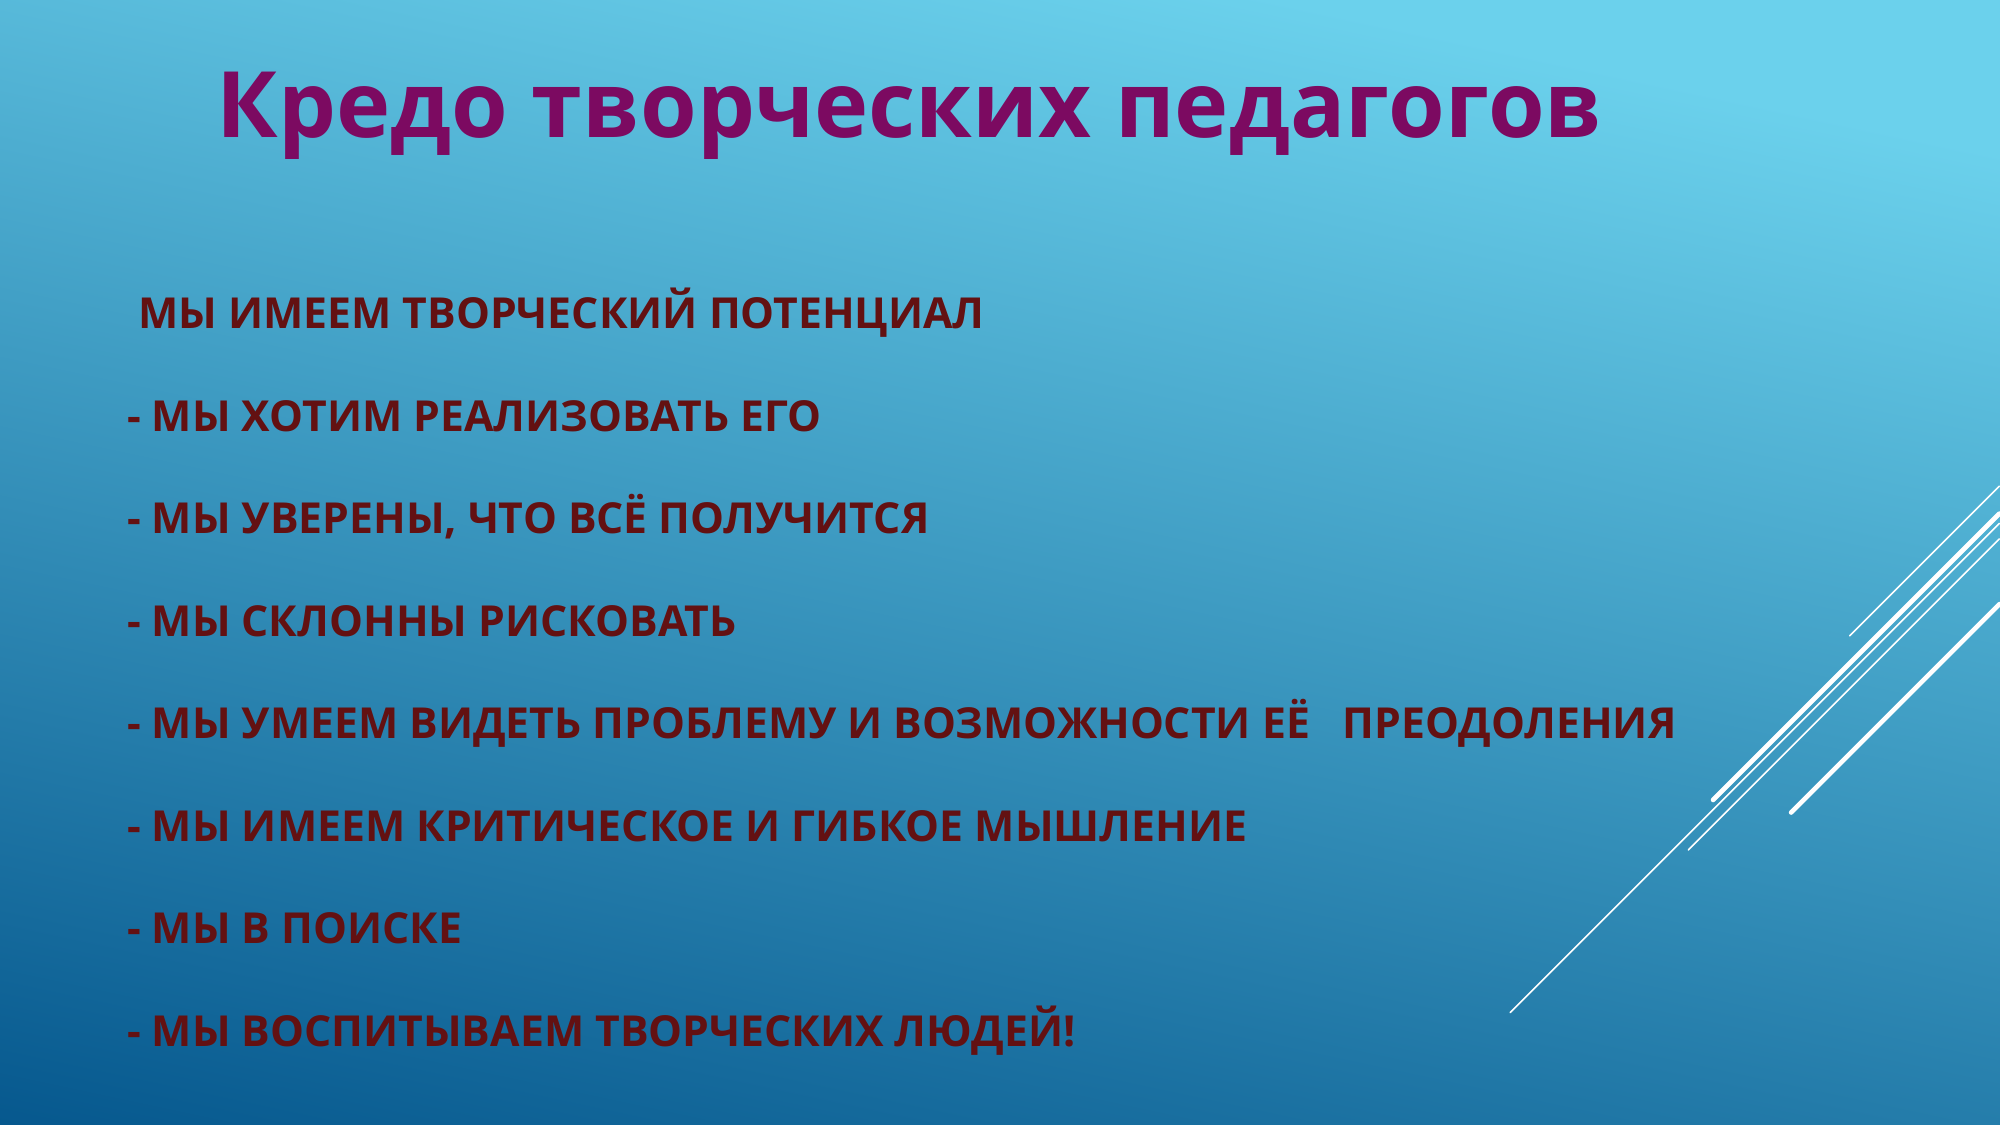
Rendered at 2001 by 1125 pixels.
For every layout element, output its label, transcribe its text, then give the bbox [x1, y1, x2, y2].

list Кредо творческих педагогов [112, 0, 1709, 201]
title Мы имеем творческий потенциал - Мы хотим реализовать его - Мы уверены, что всё получится - Мы склонны рисковать - Мы умеем видеть проблему и возможности её преодоления - Мы имеем критическое и гибкое мышление - Мы в поиске - Мы воспитываем творческих людей! [112, 274, 2000, 1125]
